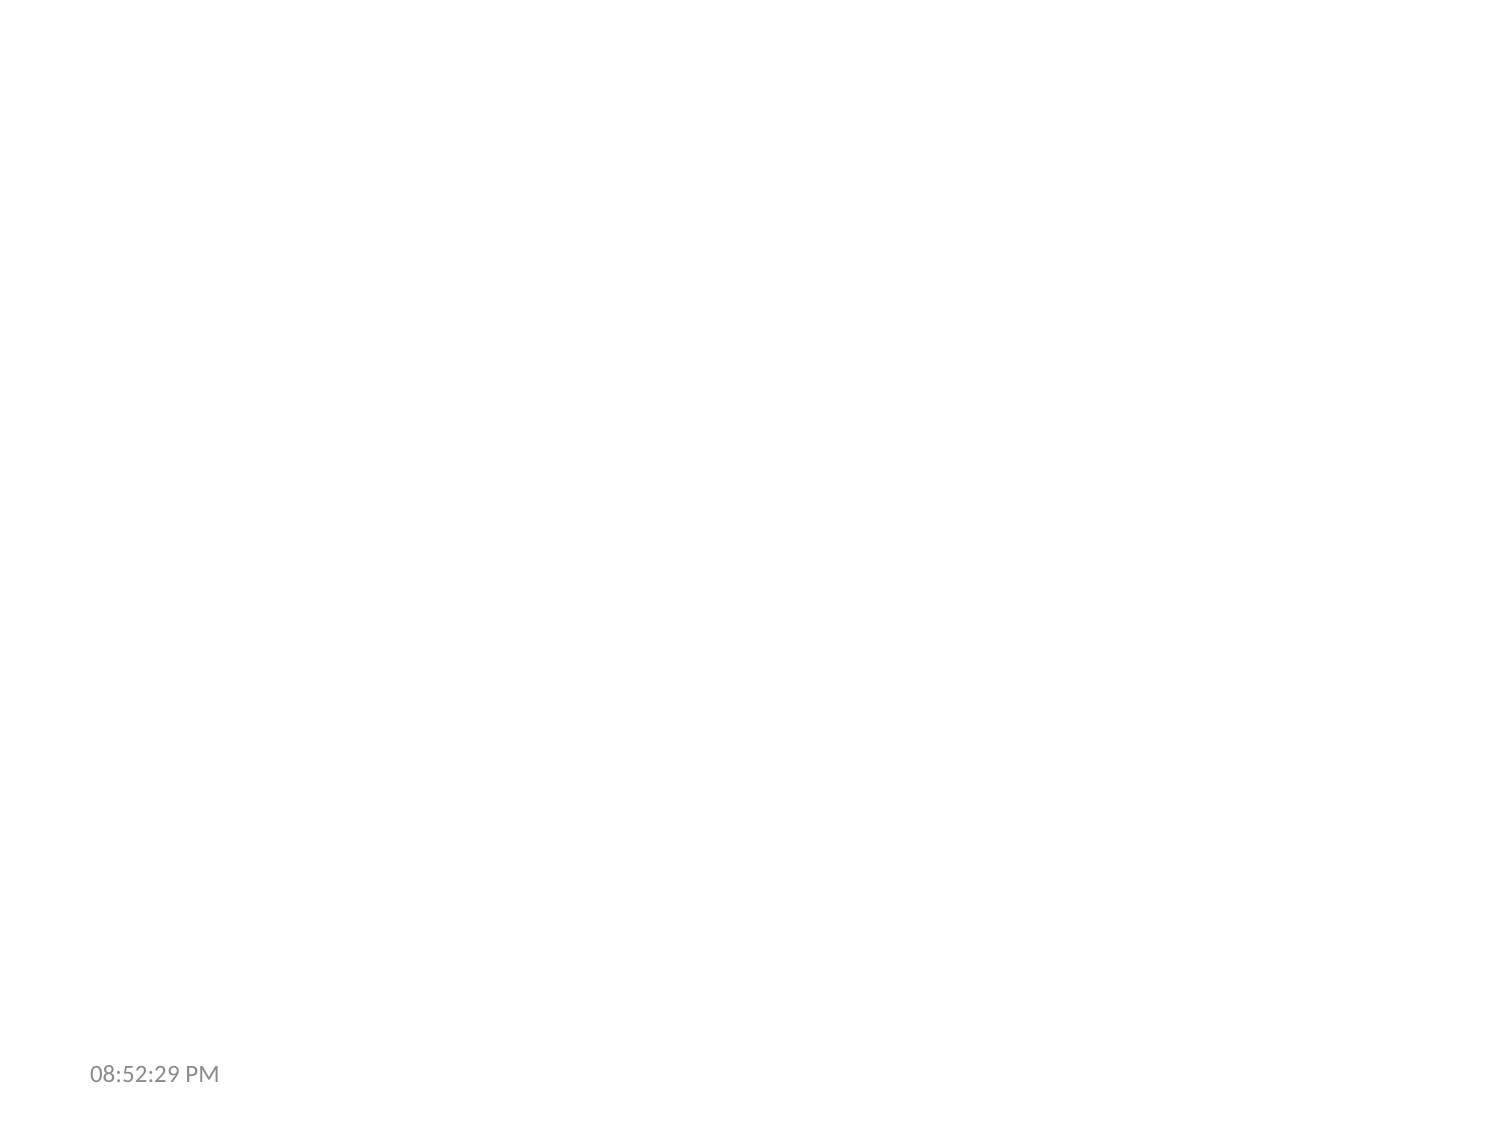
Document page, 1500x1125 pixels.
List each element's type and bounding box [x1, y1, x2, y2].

slide_number [75, 1042, 425, 1103]
